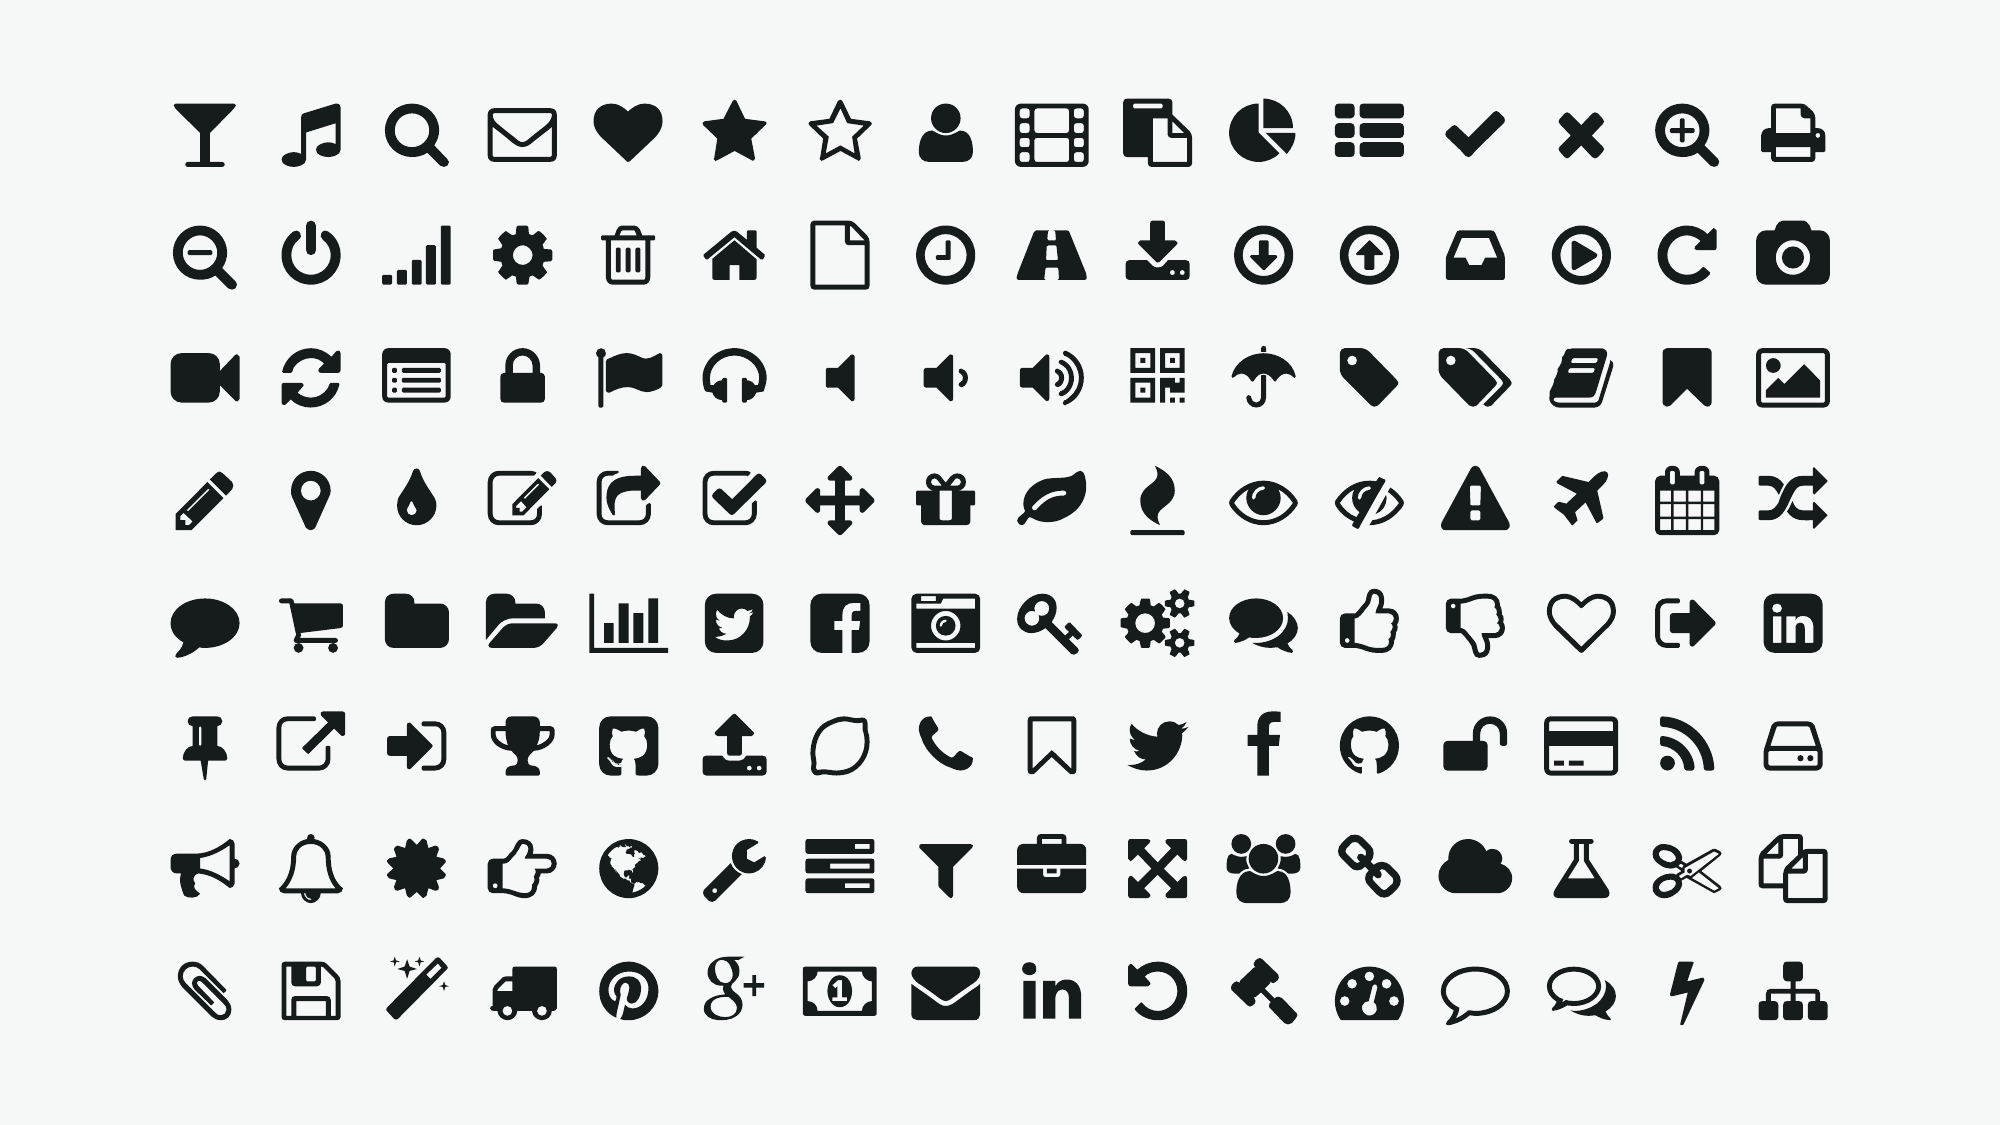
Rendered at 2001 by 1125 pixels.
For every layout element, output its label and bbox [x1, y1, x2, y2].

text_box [490, 966, 557, 1021]
text_box [911, 593, 981, 653]
text_box [396, 269, 407, 285]
text_box [1662, 348, 1712, 407]
text_box [1230, 957, 1298, 1025]
text_box [306, 220, 316, 256]
text_box [601, 225, 656, 285]
text_box [1022, 962, 1037, 976]
text_box [1054, 368, 1065, 387]
text_box [1247, 711, 1281, 776]
text_box [500, 348, 545, 403]
text_box [170, 598, 240, 658]
text_box [1120, 589, 1195, 658]
text_box [382, 348, 451, 403]
text_box [1445, 230, 1505, 280]
text_box [1558, 112, 1605, 159]
text_box [916, 225, 976, 285]
text_box [278, 598, 343, 653]
text_box [703, 956, 745, 1021]
text_box [599, 839, 659, 899]
text_box [1338, 834, 1401, 898]
text_box [384, 593, 449, 648]
text_box [170, 353, 240, 403]
text_box [1655, 103, 1720, 167]
text_box [1123, 98, 1193, 167]
text_box [1138, 220, 1178, 263]
text_box [278, 834, 343, 904]
text_box [743, 975, 765, 997]
text_box [421, 721, 447, 771]
text_box [1657, 225, 1717, 285]
text_box [281, 961, 341, 1021]
text_box [1043, 979, 1082, 1019]
text_box [382, 274, 393, 285]
text_box [1544, 716, 1619, 776]
text_box [1252, 611, 1298, 653]
text_box [918, 716, 973, 771]
text_box [911, 983, 981, 1021]
text_box [1443, 716, 1508, 771]
text_box [918, 103, 973, 162]
text_box [281, 382, 340, 408]
text_box [923, 354, 954, 402]
text_box [1758, 467, 1828, 521]
text_box [1130, 530, 1185, 536]
text_box [1546, 593, 1616, 653]
text_box [1062, 350, 1084, 406]
text_box [1553, 839, 1610, 899]
text_box [702, 470, 757, 526]
text_box [1339, 225, 1399, 285]
text_box [1546, 966, 1602, 1011]
text_box [439, 981, 449, 992]
text_box [1128, 839, 1188, 899]
text_box [1334, 477, 1386, 529]
text_box [714, 713, 755, 756]
text_box [209, 471, 234, 496]
text_box [302, 711, 346, 754]
text_box [1339, 716, 1399, 774]
text_box [540, 471, 557, 487]
text_box [712, 473, 767, 516]
text_box [1130, 348, 1156, 373]
text_box [487, 108, 557, 162]
text_box [1763, 593, 1823, 653]
text_box [606, 465, 661, 516]
text_box [1019, 354, 1050, 402]
text_box [1160, 377, 1185, 403]
text_box [1334, 123, 1355, 138]
text_box [182, 716, 228, 781]
text_box [1670, 961, 1705, 1026]
text_box [172, 225, 237, 290]
text_box [703, 230, 765, 280]
text_box [1438, 839, 1513, 894]
text_box [704, 593, 764, 653]
text_box [916, 473, 976, 526]
text_box [490, 716, 555, 776]
text_box [291, 470, 331, 531]
text_box [440, 225, 451, 285]
text_box [825, 354, 855, 402]
text_box [1369, 487, 1404, 526]
text_box [282, 348, 341, 373]
text_box [1359, 123, 1404, 138]
text_box [389, 956, 400, 967]
text_box [1229, 103, 1280, 162]
text_box [703, 839, 766, 902]
text_box [173, 103, 236, 167]
text_box [397, 468, 437, 526]
text_box [810, 220, 870, 290]
text_box [810, 593, 870, 653]
text_box [958, 368, 968, 388]
text_box [593, 103, 663, 162]
text_box [1017, 868, 1087, 894]
text_box [1652, 844, 1722, 899]
text_box [1229, 480, 1298, 526]
text_box [1655, 465, 1720, 536]
text_box [170, 838, 240, 898]
text_box [276, 716, 331, 771]
text_box [1234, 225, 1294, 285]
text_box [1786, 501, 1828, 529]
text_box [1756, 220, 1830, 285]
text_box [605, 353, 663, 393]
text_box [1551, 225, 1611, 285]
text_box [1756, 348, 1830, 408]
text_box [810, 716, 870, 776]
text_box [487, 839, 557, 899]
text_box [175, 482, 224, 531]
text_box [1127, 721, 1189, 771]
text_box [1441, 465, 1510, 531]
text_box [599, 716, 659, 776]
text_box [1265, 132, 1296, 154]
text_box [1058, 359, 1074, 397]
text_box [802, 966, 877, 1016]
text_box [702, 99, 767, 161]
text_box [1445, 593, 1505, 658]
text_box [414, 956, 425, 967]
text_box [1017, 470, 1087, 526]
text_box [488, 623, 558, 648]
text_box [599, 961, 659, 1021]
text_box [1445, 110, 1505, 158]
text_box [805, 839, 875, 854]
text_box [1017, 834, 1087, 865]
text_box [281, 230, 341, 285]
text_box [1231, 353, 1296, 408]
text_box [387, 722, 433, 770]
text_box [1017, 593, 1082, 655]
text_box [589, 593, 669, 653]
text_box [1125, 260, 1190, 280]
text_box [1359, 103, 1404, 119]
text_box [1027, 716, 1077, 775]
text_box [911, 966, 981, 1002]
text_box [596, 470, 651, 526]
text_box [1023, 980, 1036, 1019]
text_box [805, 465, 875, 536]
text_box [1758, 961, 1828, 1021]
text_box [425, 245, 436, 285]
text_box [1334, 966, 1404, 1021]
text_box [487, 470, 542, 526]
text_box [1440, 966, 1510, 1026]
text_box [702, 348, 767, 403]
text_box [1130, 377, 1156, 403]
text_box [1339, 588, 1399, 653]
text_box [1334, 142, 1355, 157]
text_box [512, 478, 550, 516]
text_box [596, 348, 606, 408]
text_box [281, 103, 341, 167]
text_box [1669, 599, 1716, 647]
text_box [387, 838, 446, 899]
text_box [1339, 348, 1399, 407]
text_box [1570, 980, 1616, 1021]
text_box [1014, 103, 1089, 167]
text_box [1128, 961, 1188, 1021]
text_box [1655, 598, 1680, 648]
text_box [485, 593, 545, 641]
text_box [1438, 348, 1512, 407]
text_box [702, 755, 767, 776]
text_box [1761, 103, 1826, 162]
text_box [1140, 465, 1175, 526]
text_box [1229, 598, 1284, 643]
text_box [411, 259, 422, 285]
text_box [808, 99, 872, 161]
text_box [1549, 348, 1614, 408]
text_box [177, 961, 232, 1021]
text_box [384, 103, 449, 167]
text_box [493, 225, 553, 285]
text_box [1660, 716, 1715, 771]
text_box [386, 957, 448, 1020]
text_box [1263, 98, 1294, 129]
text_box [1226, 834, 1301, 904]
text_box [805, 858, 875, 874]
text_box [1160, 348, 1185, 373]
text_box [1758, 834, 1828, 904]
text_box [1763, 721, 1823, 771]
text_box [1359, 142, 1404, 157]
text_box [1554, 471, 1609, 526]
text_box [805, 878, 875, 894]
text_box [1334, 103, 1355, 119]
text_box [1261, 345, 1267, 352]
text_box [919, 844, 973, 899]
text_box [1016, 230, 1087, 280]
